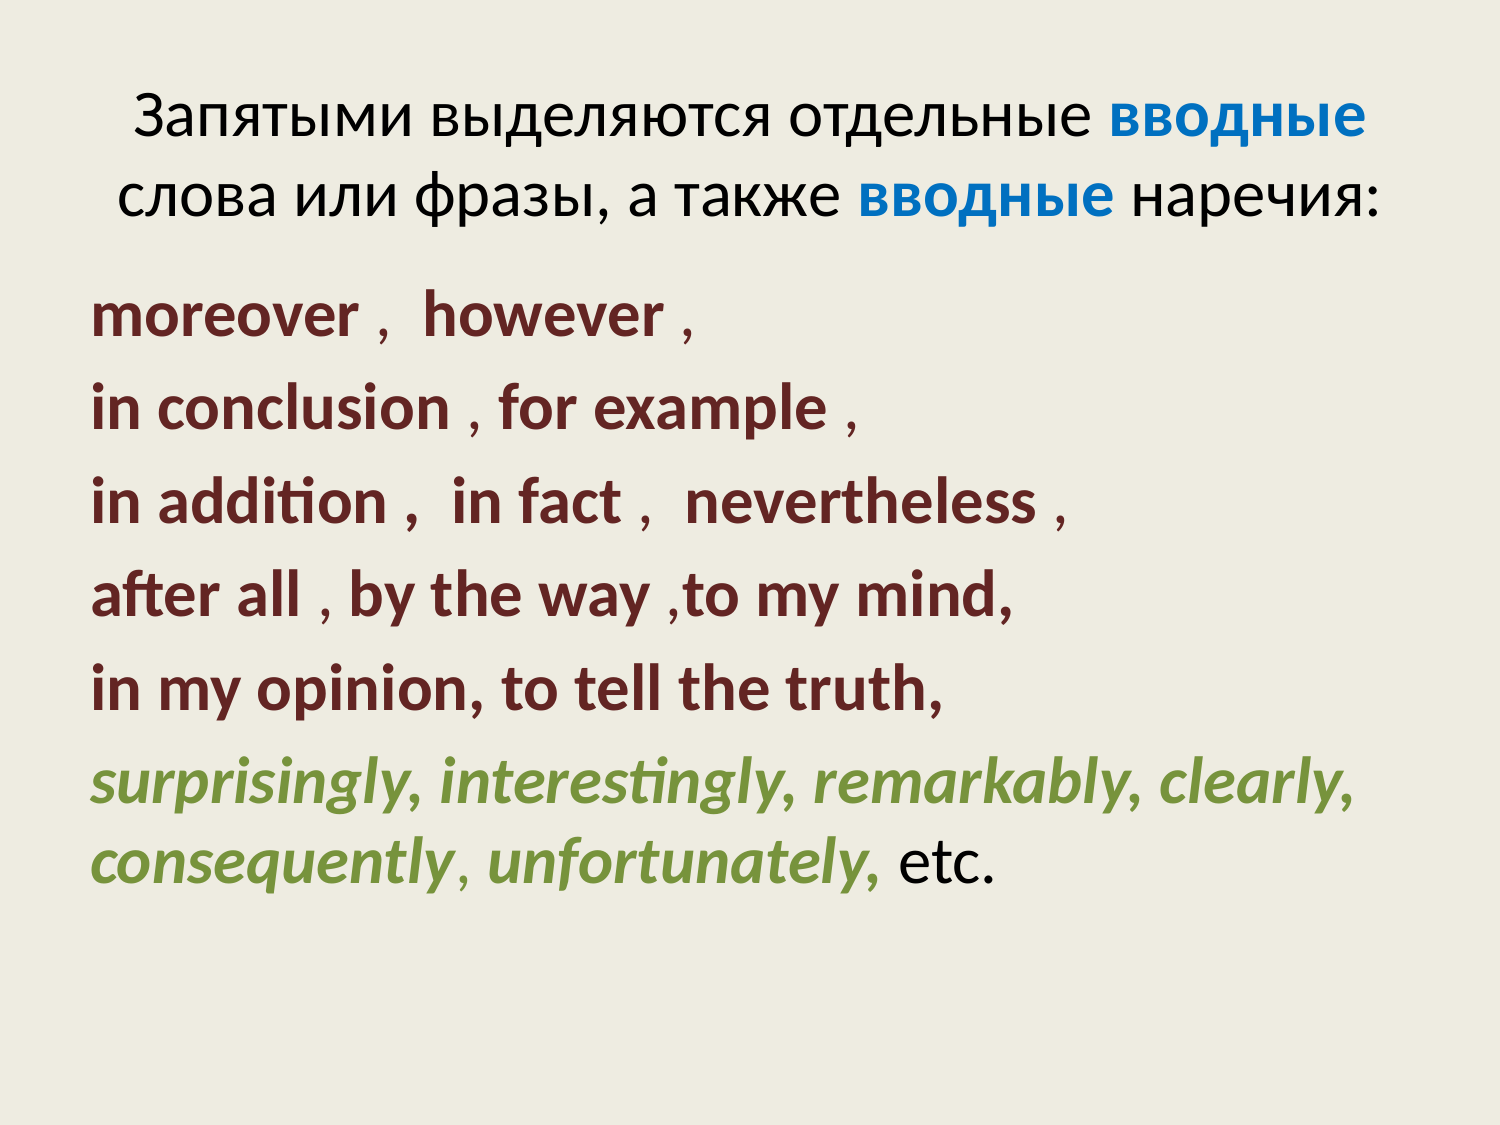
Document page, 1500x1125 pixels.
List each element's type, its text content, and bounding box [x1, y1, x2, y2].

title Запятыми выделяются отдельные вводные слова или фразы, а также вводные наречия: [75, 45, 1425, 256]
list moreover , however , in conclusion , for example , in addition , in fact , nevertheless , after all , by the way ,to my mind, in my opinion, to tell the truth, surprisingly, interestingly, remarkably, clearly, consequently, unfortunately, etc. [75, 262, 1425, 1005]
